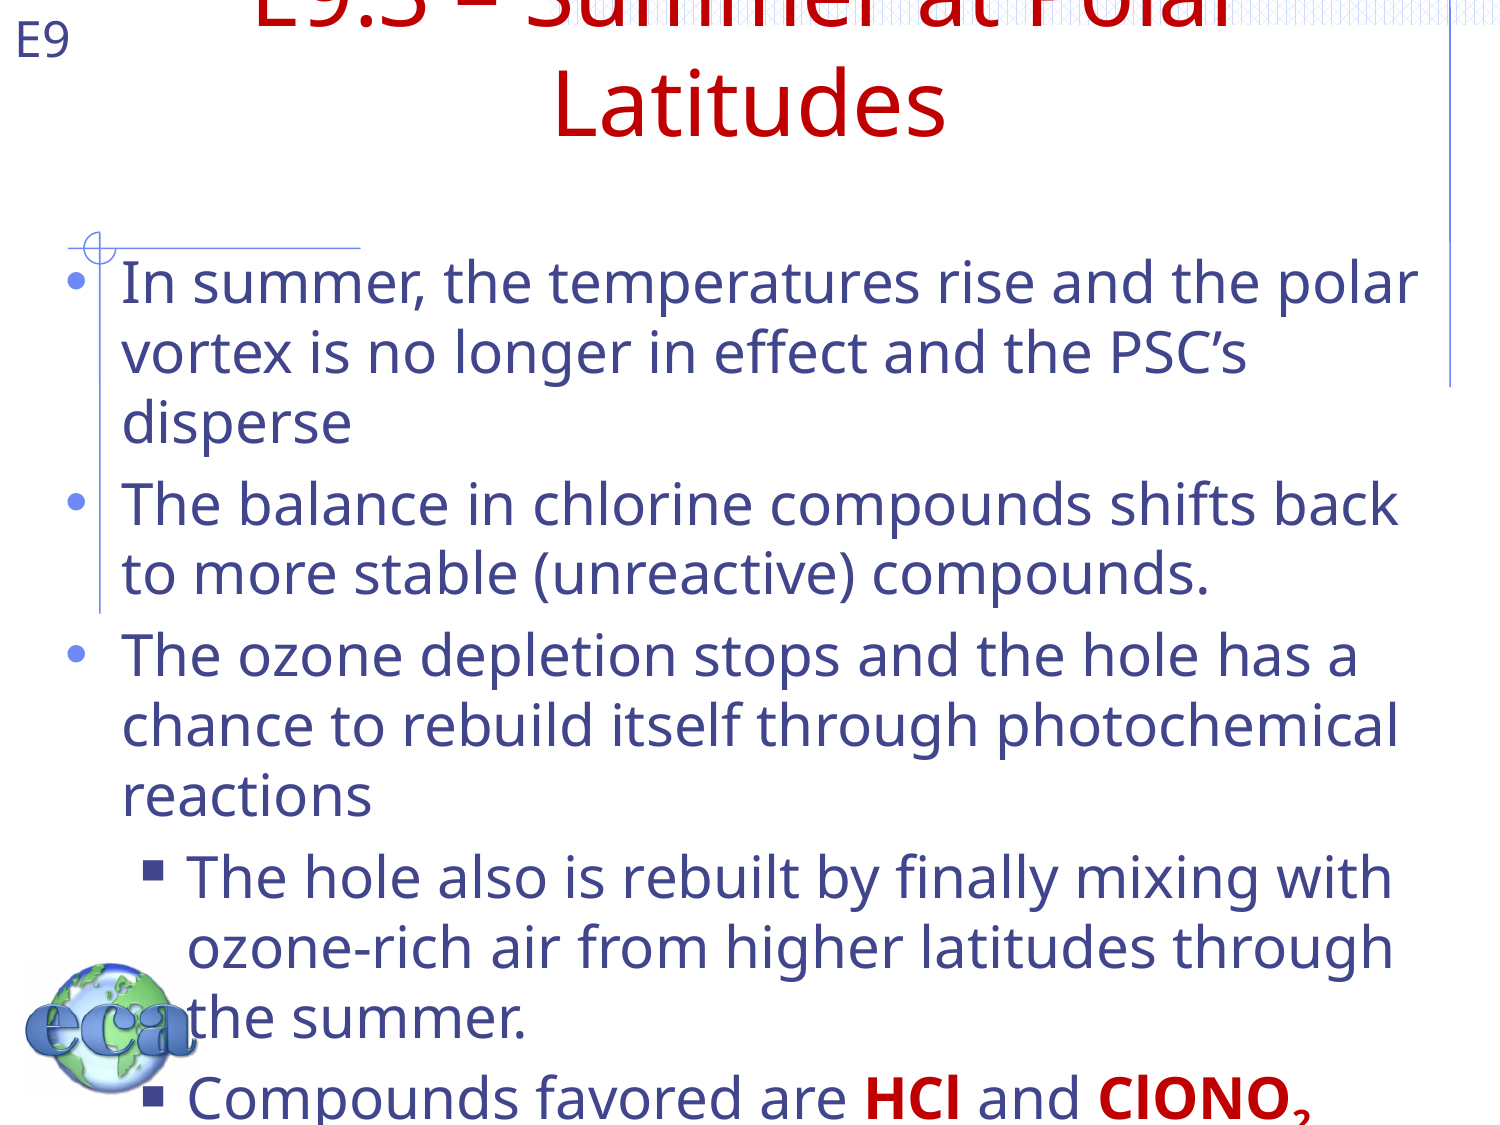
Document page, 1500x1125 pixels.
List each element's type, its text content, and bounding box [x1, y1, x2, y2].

list In summer, the temperatures rise and the polar vortex is no longer in effect and the PSC’s disperse The balance in chlorine compounds shifts back to more stable (unreactive) compounds. The ozone depletion stops and the hole has a chance to rebuild itself through photochemical reactions The hole also is rebuilt by finally mixing with ozone-rich air from higher latitudes through the summer. Compounds favored are HCl and ClONO2 [49, 237, 1463, 976]
picture [23, 960, 200, 1096]
title E9.3 – Summer at Polar Latitudes [37, 24, 1463, 163]
